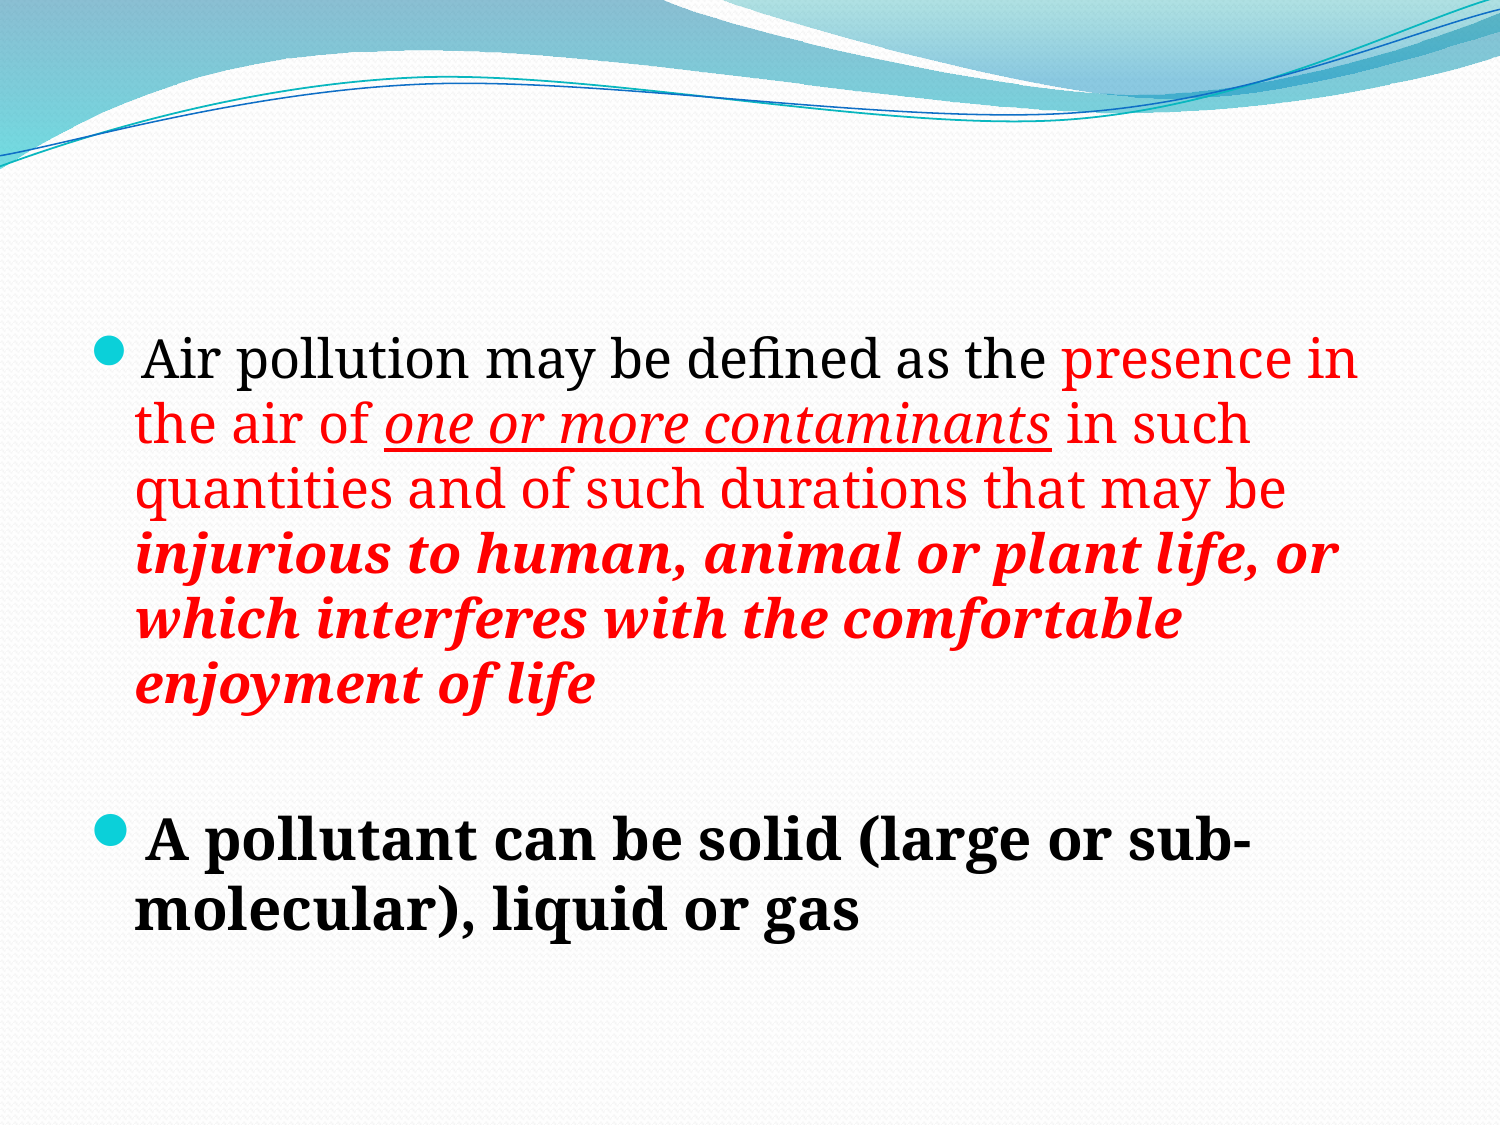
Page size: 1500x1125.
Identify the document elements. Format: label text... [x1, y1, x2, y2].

list Air pollution may be defined as the presence in the air of one or more contaminants in such quantities and of such durations that may be injurious to human, animal or plant life, or which interferes with the comfortable enjoyment of life A pollutant can be solid (large or sub-molecular), liquid or gas [75, 317, 1425, 1038]
